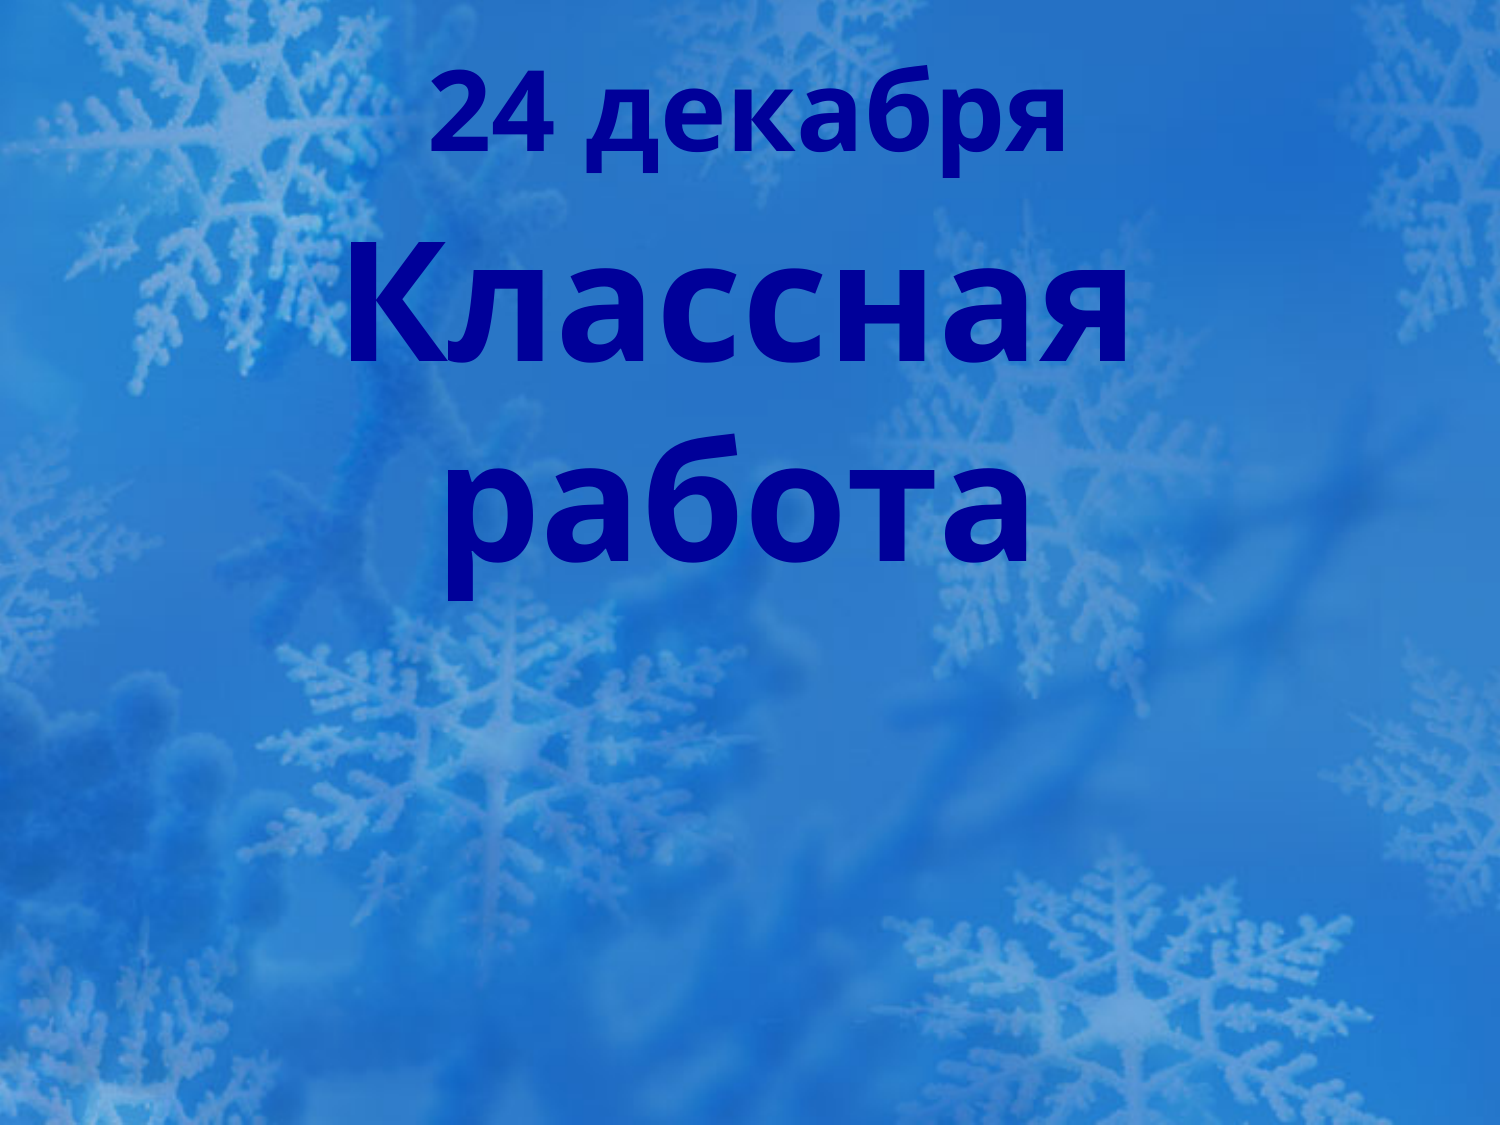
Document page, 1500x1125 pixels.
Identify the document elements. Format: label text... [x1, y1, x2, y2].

picture [0, 0, 1500, 1125]
subtitle Классная работа [0, 187, 1476, 1013]
title 24 декабря [112, 49, 1388, 163]
